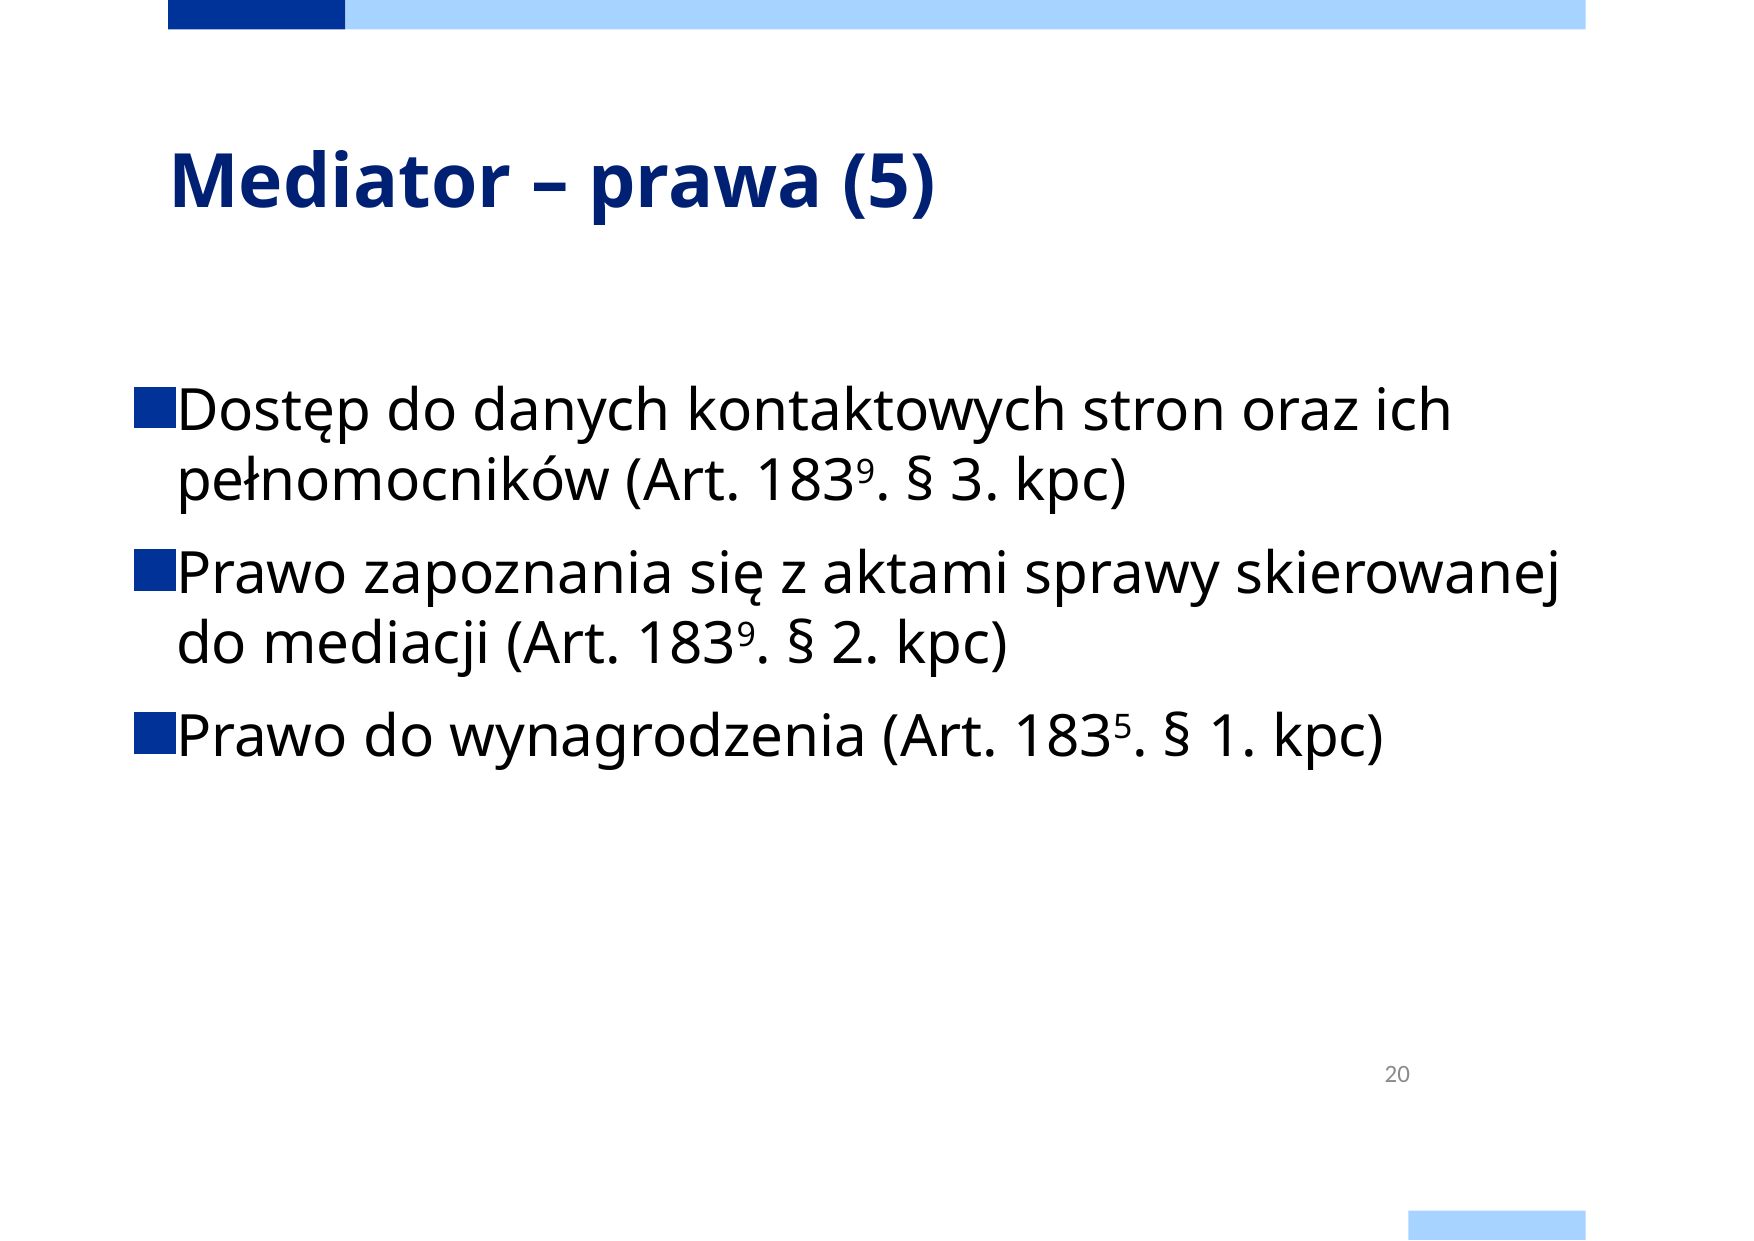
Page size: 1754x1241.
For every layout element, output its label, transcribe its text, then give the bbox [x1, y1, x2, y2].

slide_number 20 [1074, 1042, 1425, 1103]
picture [134, 712, 176, 754]
picture [134, 387, 176, 428]
title Mediator – prawa (5) [168, 147, 1586, 325]
list Dostęp do danych kontaktowych stron oraz ich pełnomocników (Art. 1839. § 3. kpc) Prawo zapoznania się z aktami sprawy skierowanej do mediacji (Art. 1839. § 2. kpc) Prawo do wynagrodzenia (Art. 1835. § 1. kpc) [134, 372, 1623, 1191]
picture [134, 549, 176, 591]
